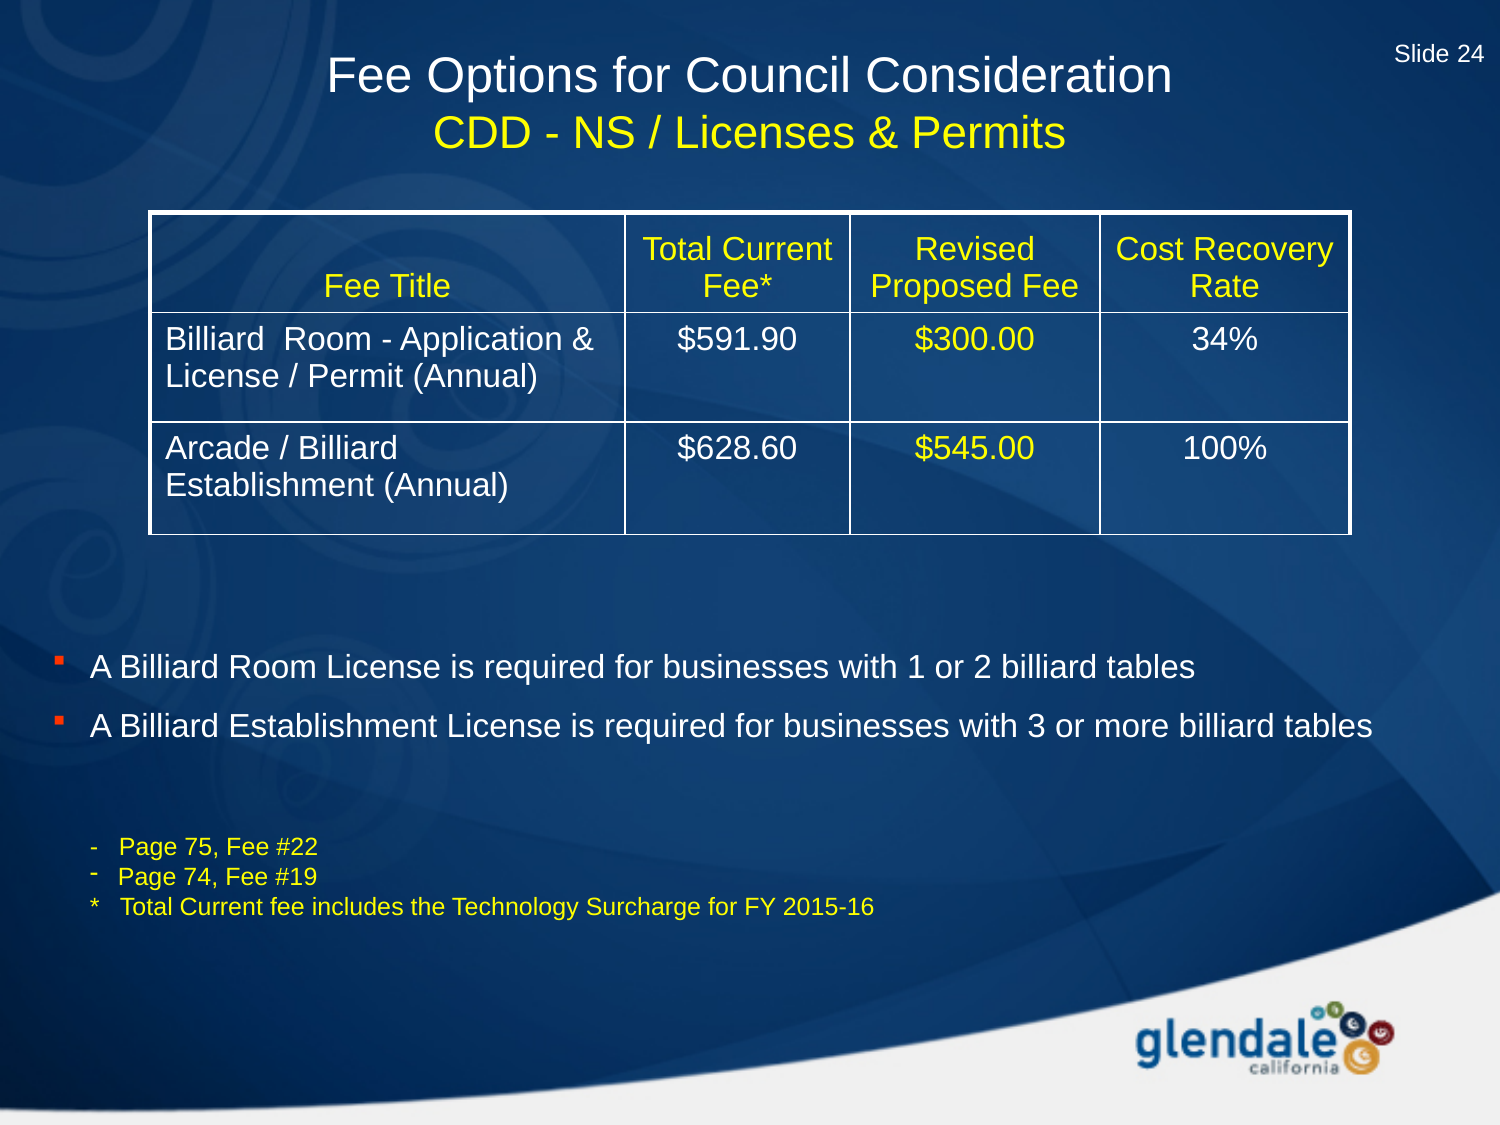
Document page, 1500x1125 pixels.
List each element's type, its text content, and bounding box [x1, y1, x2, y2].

table_header Total Current Fee* [626, 215, 849, 312]
text_box A Billiard Room License is required for businesses with 1 or 2 billiard tables A Billiard Establishment License is required for businesses with 3 or more billiard tables [37, 637, 1400, 775]
text_box - Page 75, Fee #22 Page 74, Fee #19 * Total Current fee includes the Technology Surcharge for FY 2015-16 [74, 823, 1213, 928]
table_cell $300.00 [851, 313, 1099, 421]
table_header Cost Recovery Rate [1101, 215, 1348, 312]
table_cell $545.00 [851, 423, 1099, 534]
table_cell 100% [1101, 423, 1348, 534]
table_cell Arcade / Billiard Establishment (Annual) [152, 423, 624, 534]
table_cell Billiard Room - Application & License / Permit (Annual) [152, 313, 624, 421]
picture [0, 0, 1500, 1125]
table_cell 34% [1101, 313, 1348, 421]
table_cell $591.90 [626, 313, 849, 421]
table_cell $628.60 [626, 423, 849, 534]
table_header Revised Proposed Fee [851, 215, 1099, 312]
table_header Fee Title [152, 215, 624, 312]
text_box Fee Options for Council Consideration CDD - NS / Licenses & Permits [74, 24, 1425, 175]
slide_number Slide 24 [1149, 0, 1500, 75]
